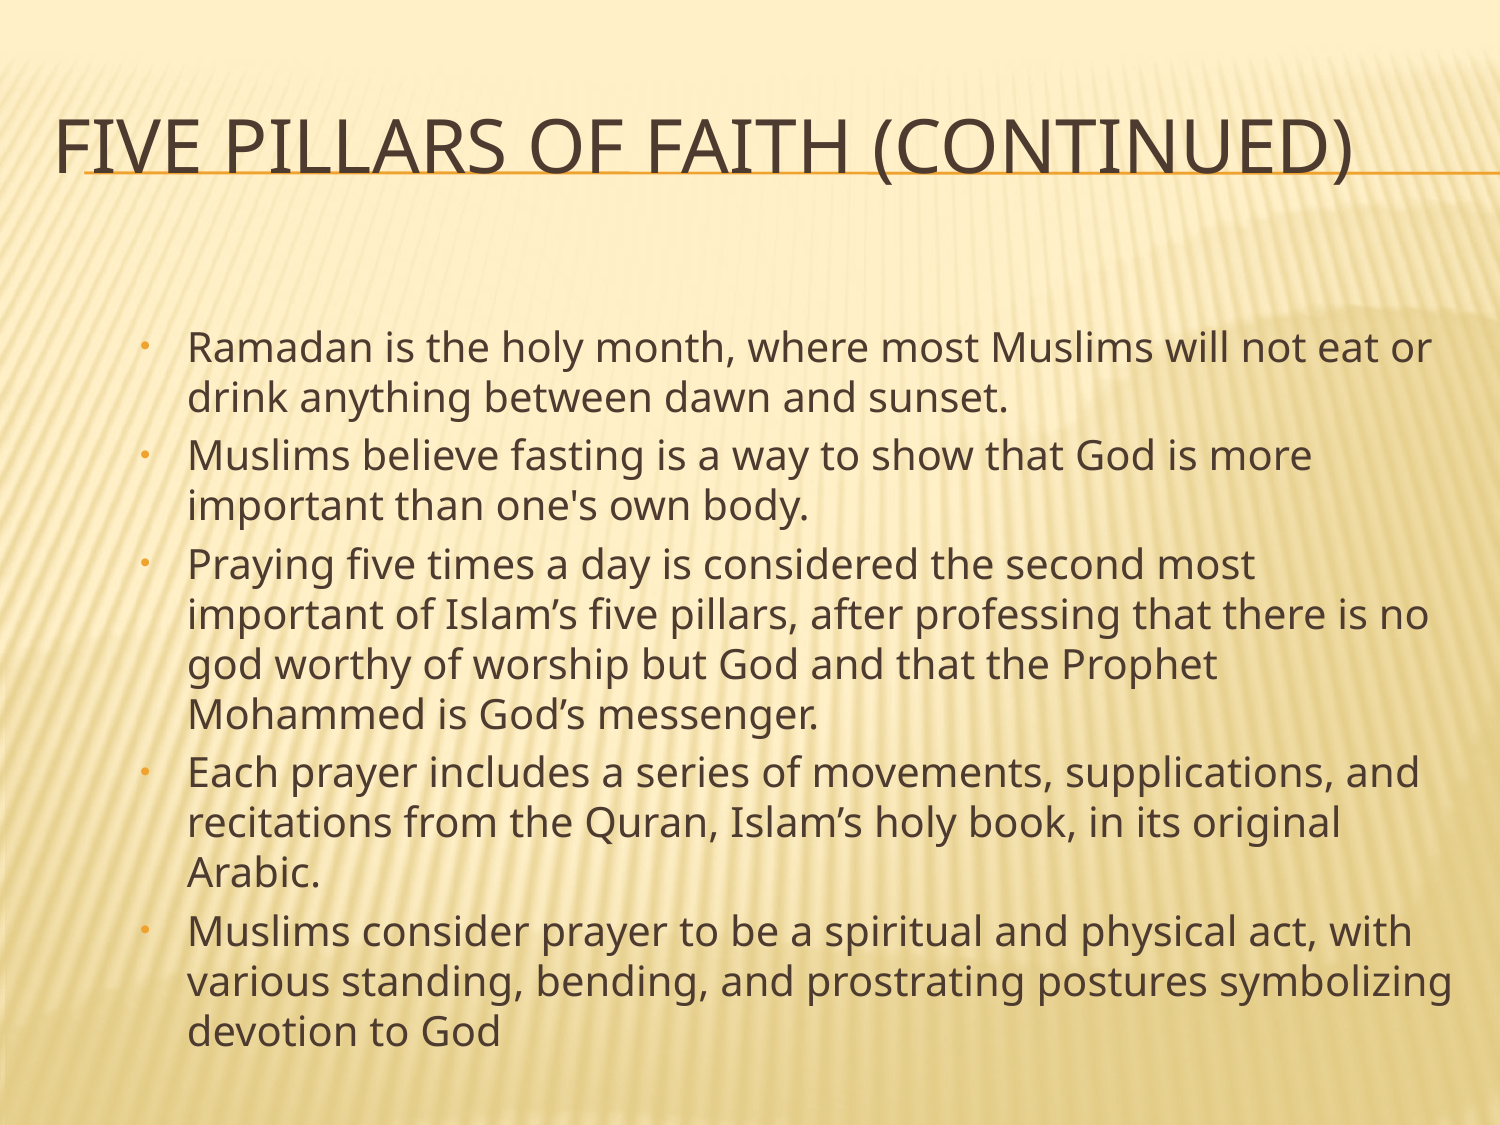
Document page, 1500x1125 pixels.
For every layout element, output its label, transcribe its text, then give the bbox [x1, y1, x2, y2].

list Ramadan is the holy month, where most Muslims will not eat or drink anything between dawn and sunset. Muslims believe fasting is a way to show that God is more important than one's own body. Praying five times a day is considered the second most important of Islam’s five pillars, after professing that there is no god worthy of worship but God and that the Prophet Mohammed is God’s messenger. Each prayer includes a series of movements, supplications, and recitations from the Quran, Islam’s holy book, in its original Arabic. Muslims consider prayer to be a spiritual and physical act, with various standing, bending, and prostrating postures symbolizing devotion to God [49, 254, 1476, 998]
title Five Pillars of Faith (Continued) [37, 75, 1463, 213]
